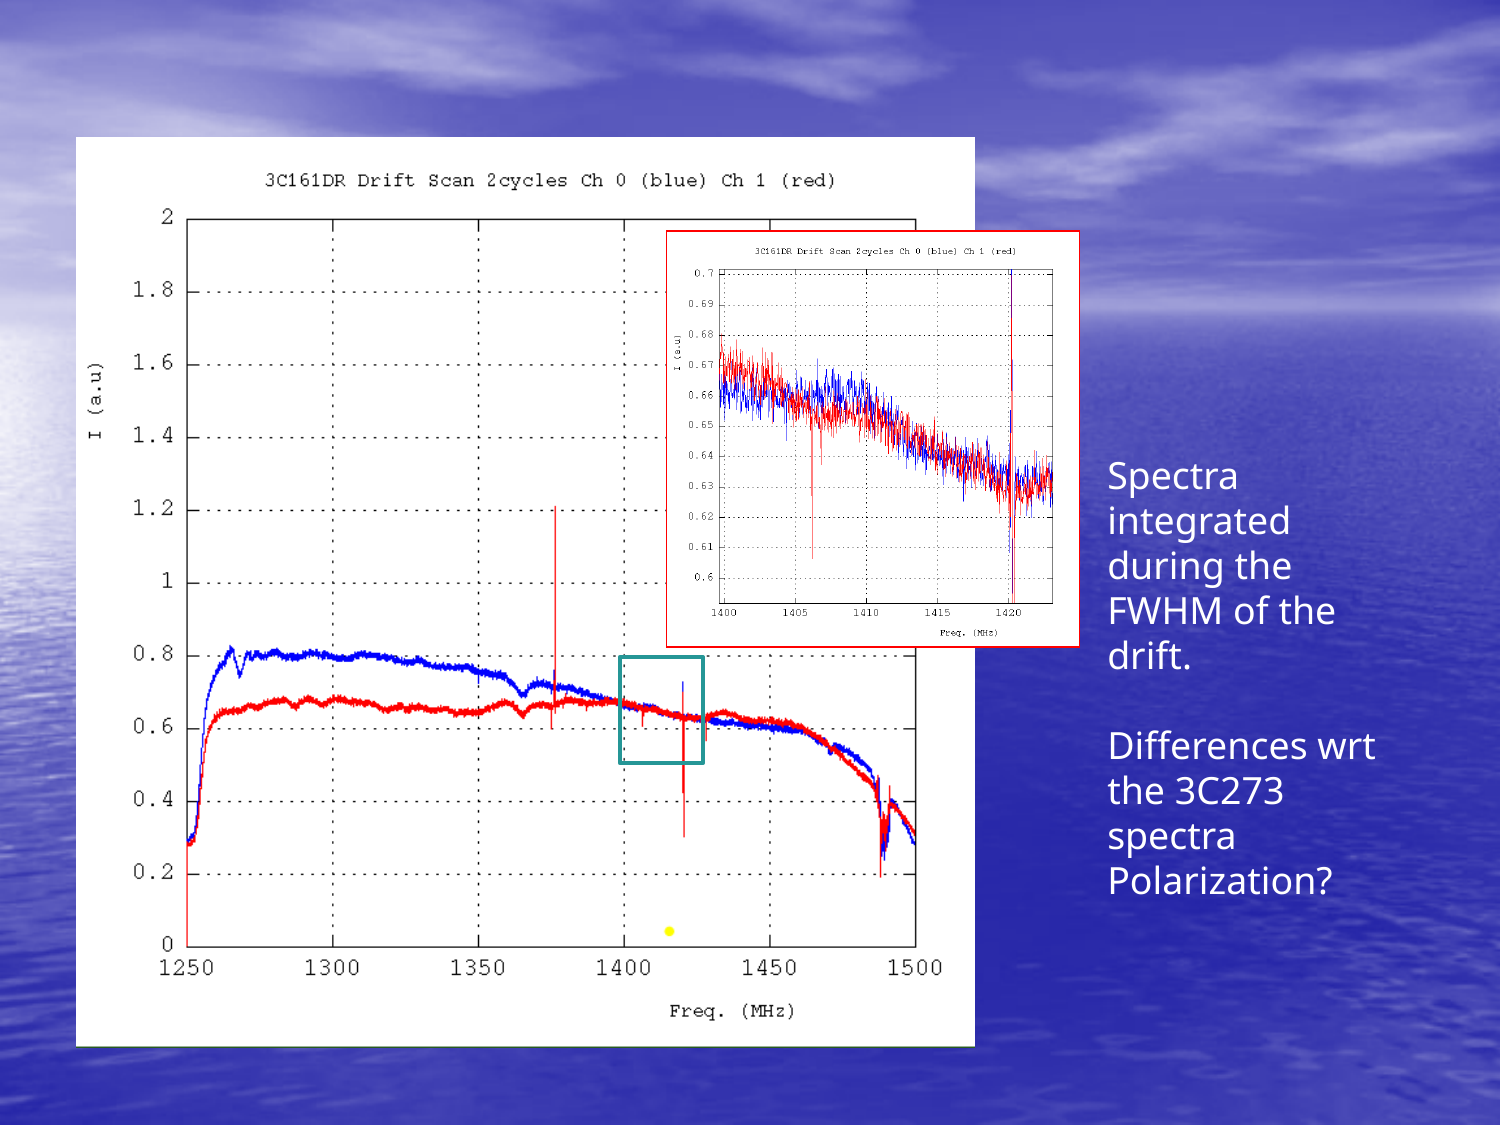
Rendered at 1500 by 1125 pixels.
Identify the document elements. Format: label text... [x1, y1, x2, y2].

picture [76, 136, 1080, 1049]
text_box Spectra integrated during the FWHM of the drift. Differences wrt the 3C273 spectra Polarization? [1092, 444, 1430, 910]
